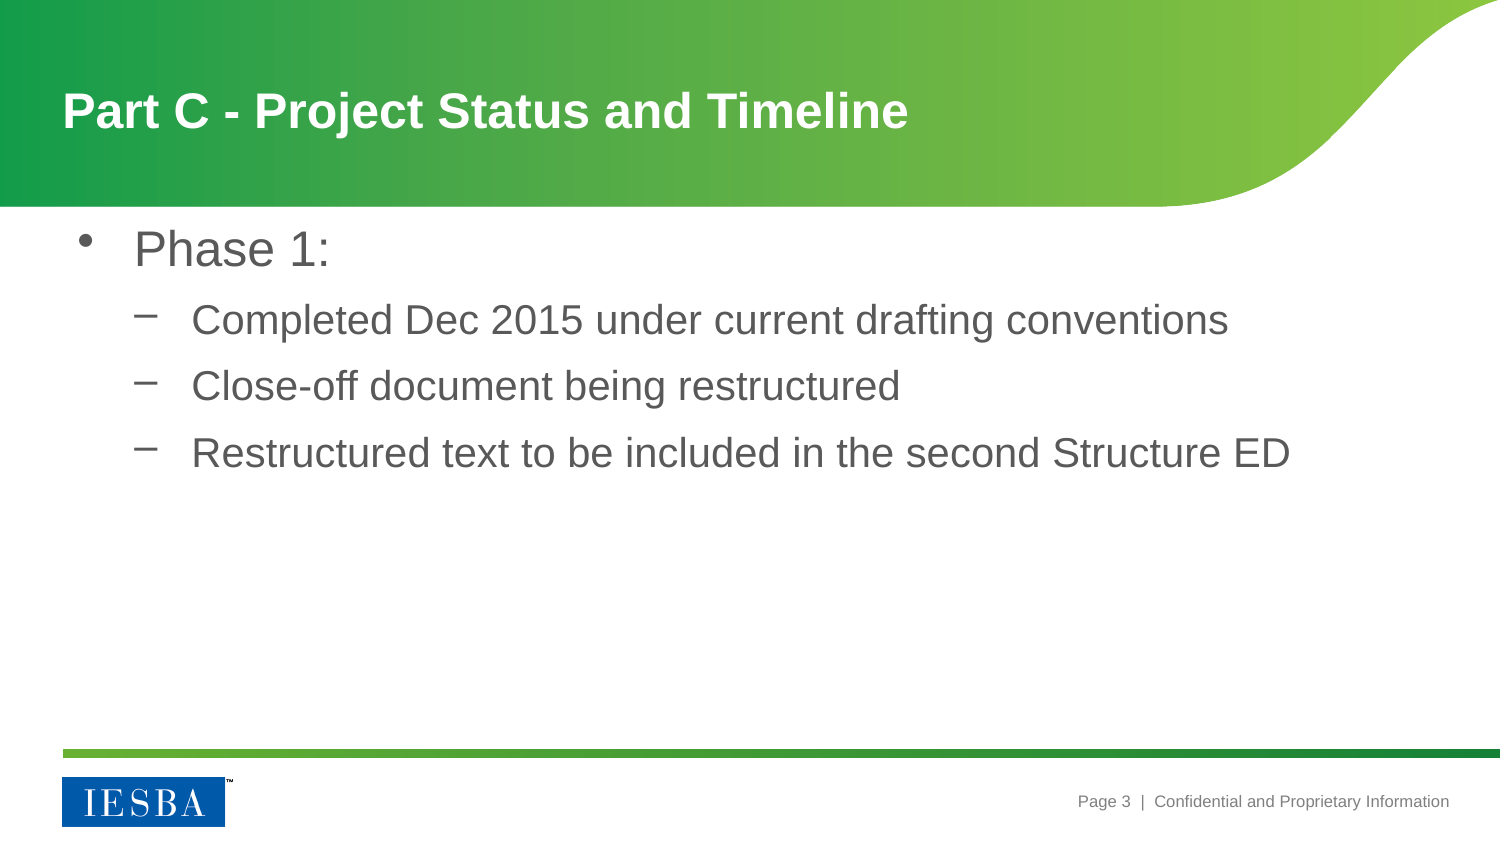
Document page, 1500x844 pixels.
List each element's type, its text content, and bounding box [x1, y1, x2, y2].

picture [62, 777, 233, 827]
title Part C - Project Status and Timeline [62, 75, 1300, 142]
list Phase 1: Completed Dec 2015 under current drafting conventions Close-off document being restructured Restructured text to be included in the second Structure ED [62, 209, 1450, 724]
picture [0, 0, 1500, 207]
